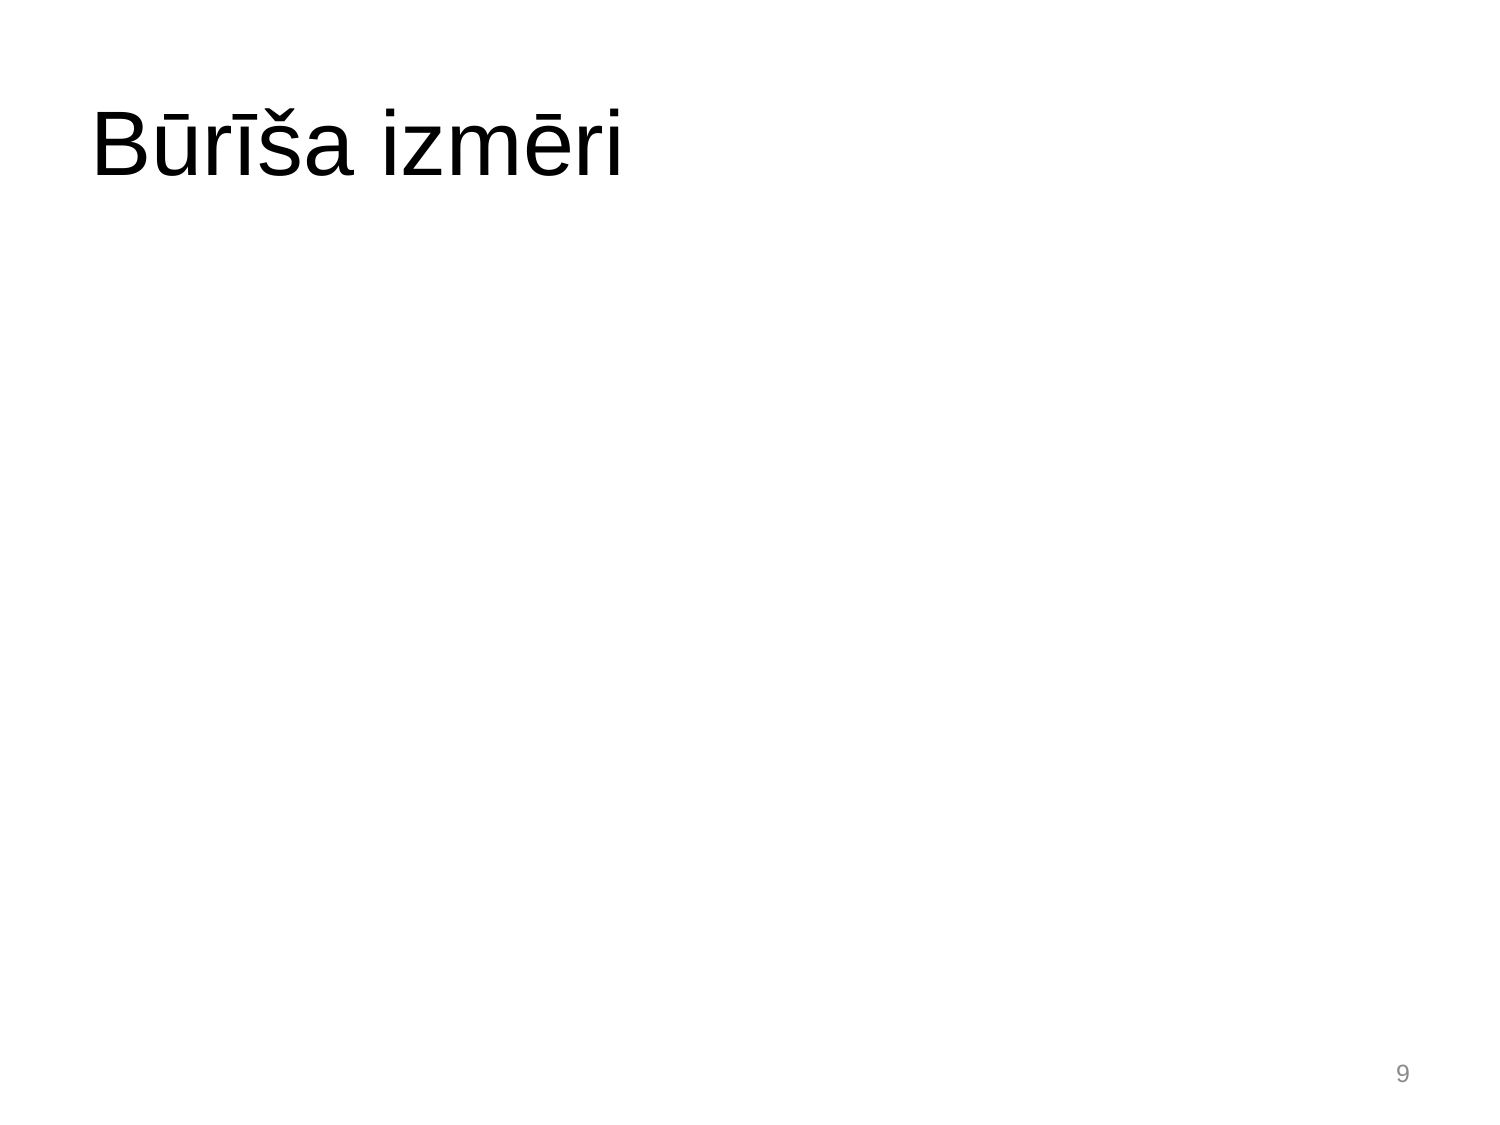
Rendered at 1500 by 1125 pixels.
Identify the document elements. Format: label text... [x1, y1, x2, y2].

slide_number 9 [1074, 1042, 1425, 1103]
title Būrīša izmēri [74, 44, 1426, 233]
